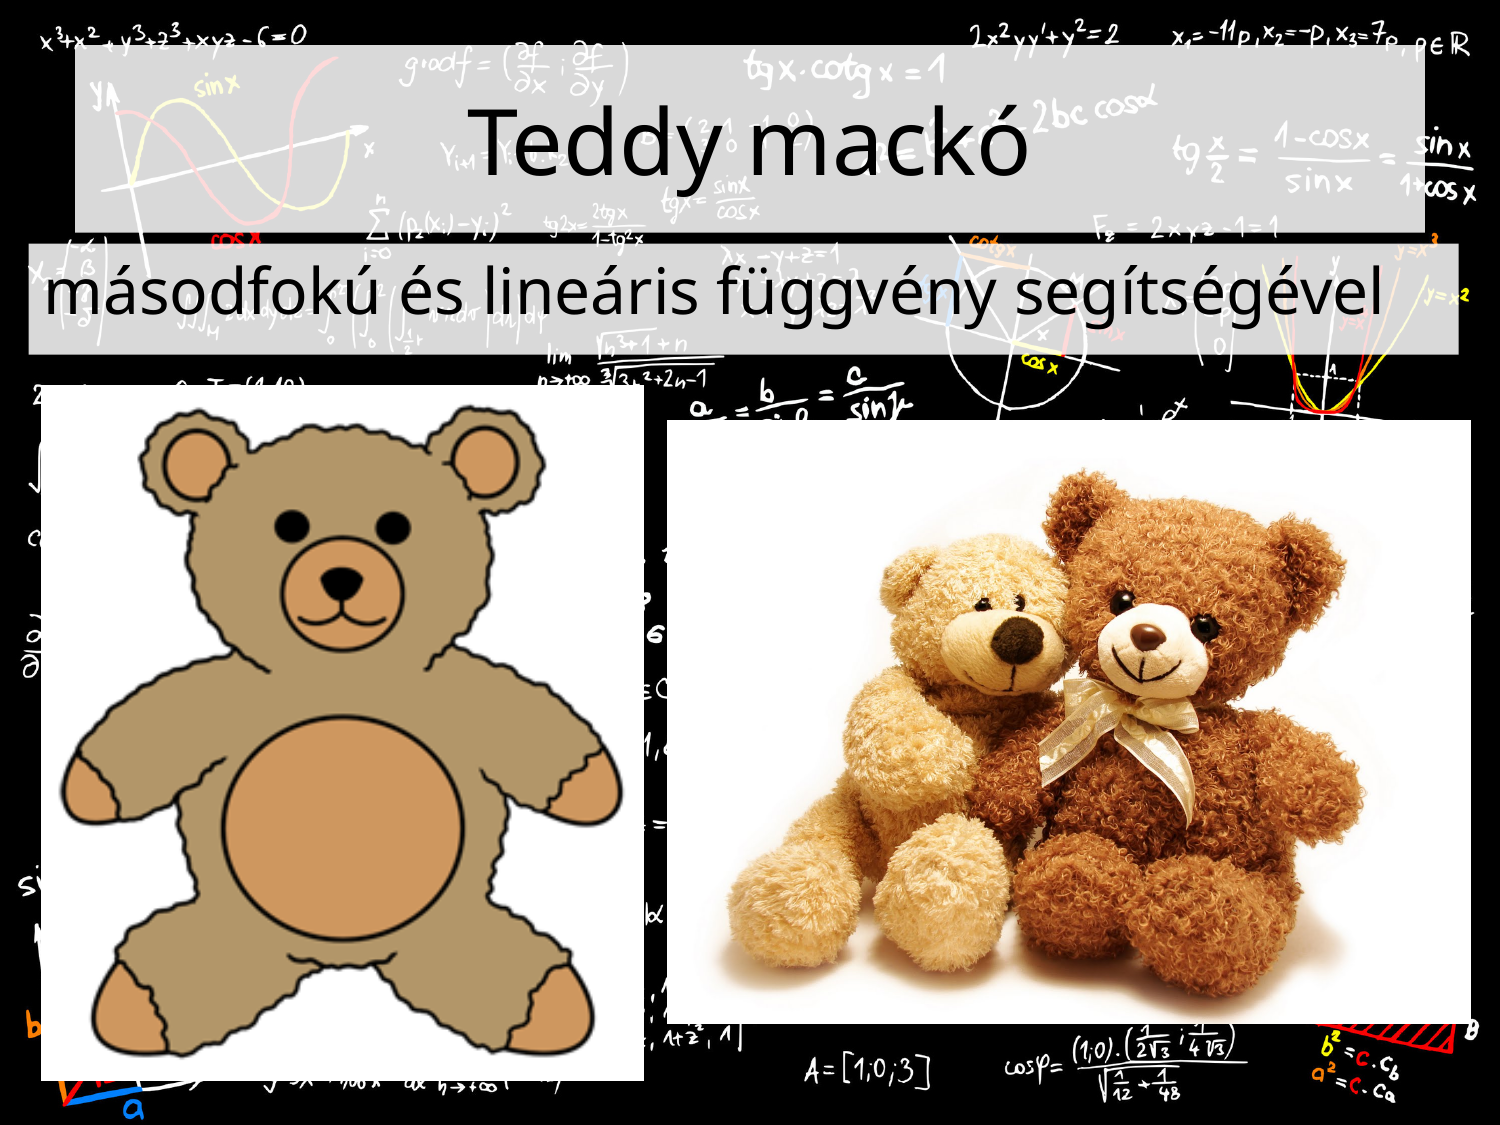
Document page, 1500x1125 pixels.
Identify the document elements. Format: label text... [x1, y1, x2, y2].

picture [0, 0, 1500, 1125]
list másodfokú és lineáris függvény segítségével [28, 243, 1459, 355]
title Teddy mackó [75, 45, 1425, 233]
